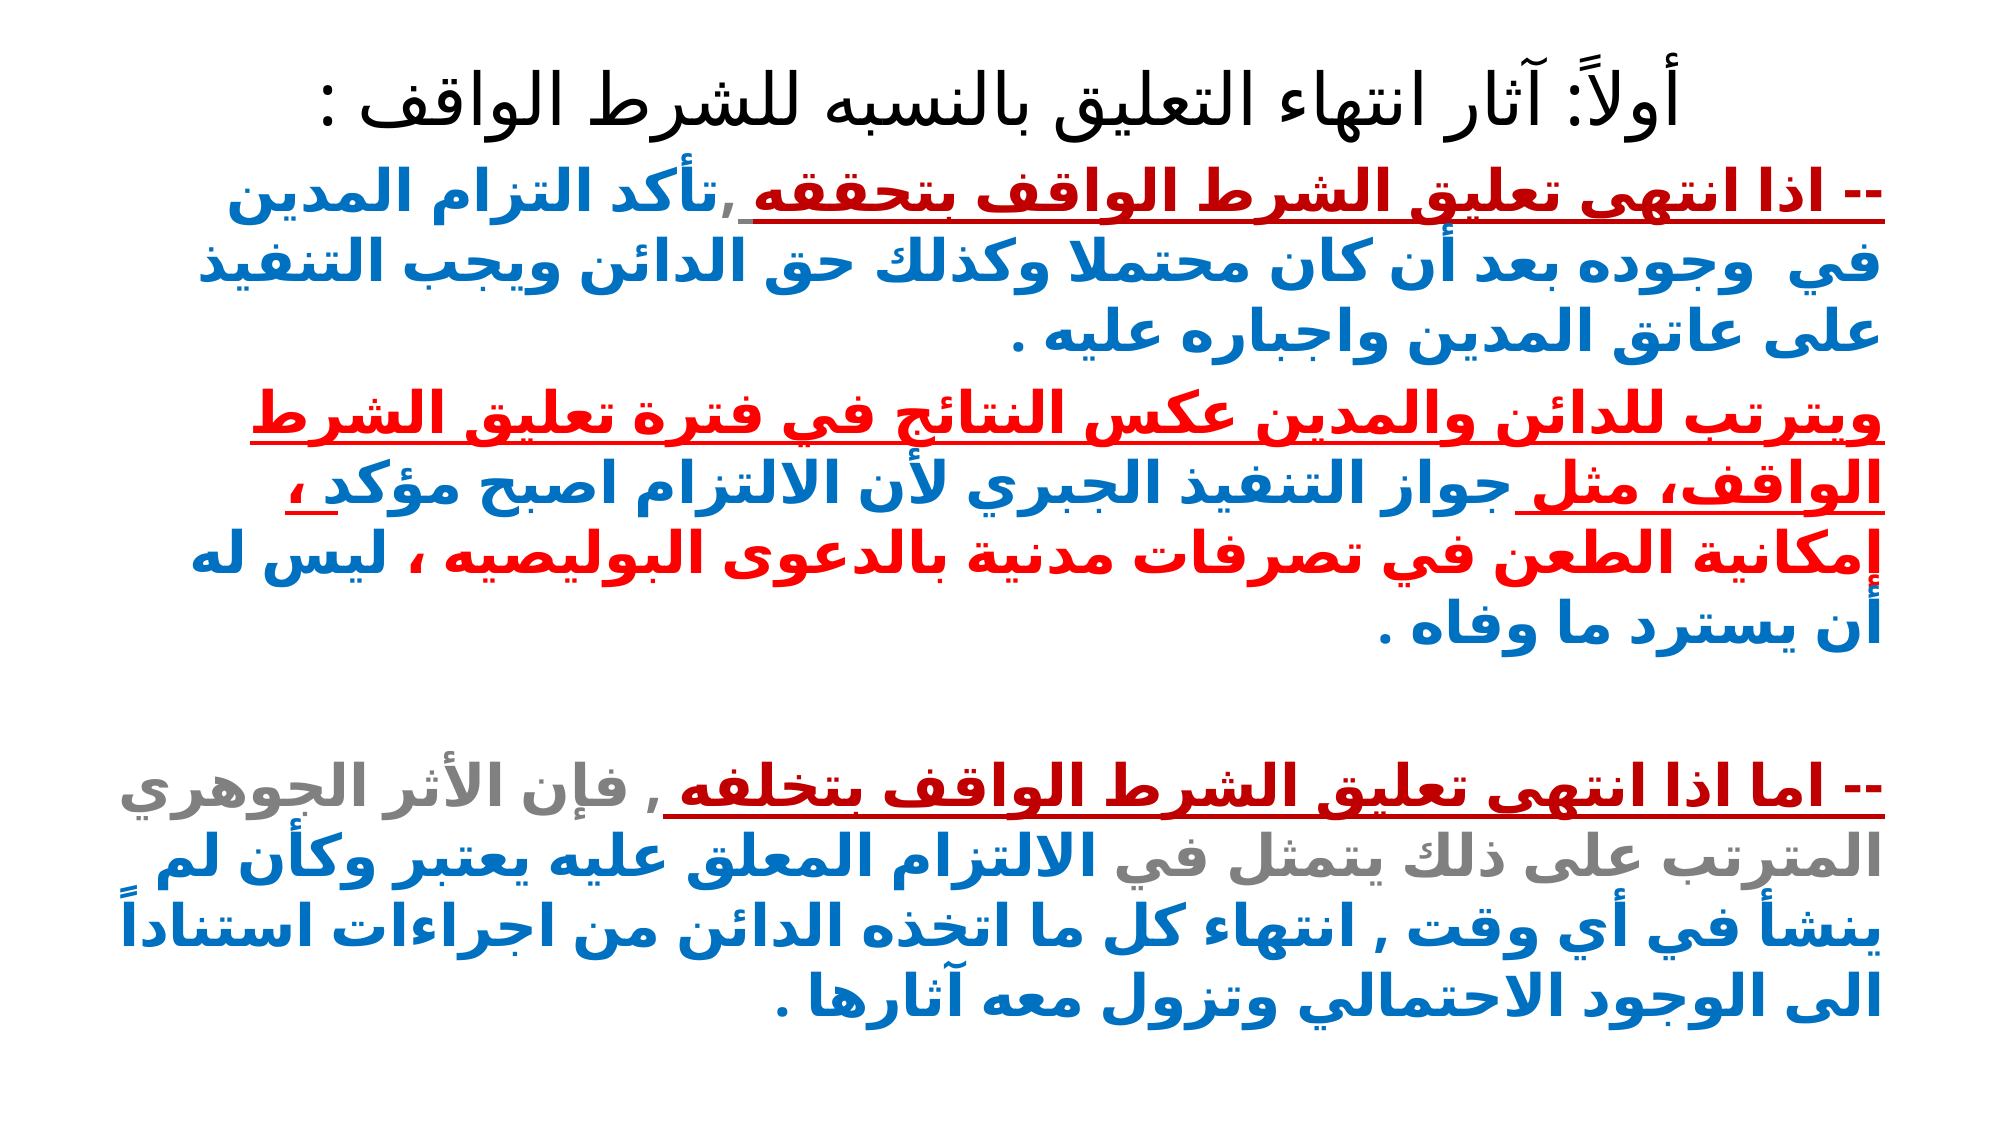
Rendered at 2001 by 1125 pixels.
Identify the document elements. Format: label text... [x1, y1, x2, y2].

title أولاً: آثار انتهاء التعليق بالنسبه للشرط الواقف : [99, 45, 1900, 145]
list -- اذا انتهى تعليق الشرط الواقف بتحققه ,تأكد التزام المدين في وجوده بعد أن كان محتملا وكذلك حق الدائن ويجب التنفيذ على عاتق المدين واجباره عليه . ويترتب للدائن والمدين عكس النتائج في فترة تعليق الشرط الواقف، مثل جواز التنفيذ الجبري لأن الالتزام اصبح مؤكد ، إمكانية الطعن في تصرفات مدنية بالدعوى البوليصيه ، ليس له أن يسترد ما وفاه . -- اما اذا انتهى تعليق الشرط الواقف بتخلفه , فإن الأثر الجوهري المترتب على ذلك يتمثل في الالتزام المعلق عليه يعتبر وكأن لم ينشأ في أي وقت , انتهاء كل ما اتخذه الدائن من اجراءات استناداً الى الوجود الاحتمالي وتزول معه آثارها . وكل هذه الآثار تترتب باثر رجعي من وقت انعقاد التصرف وليس من وقت تحقق الشرط أو تخلفه. [99, 145, 1900, 1070]
